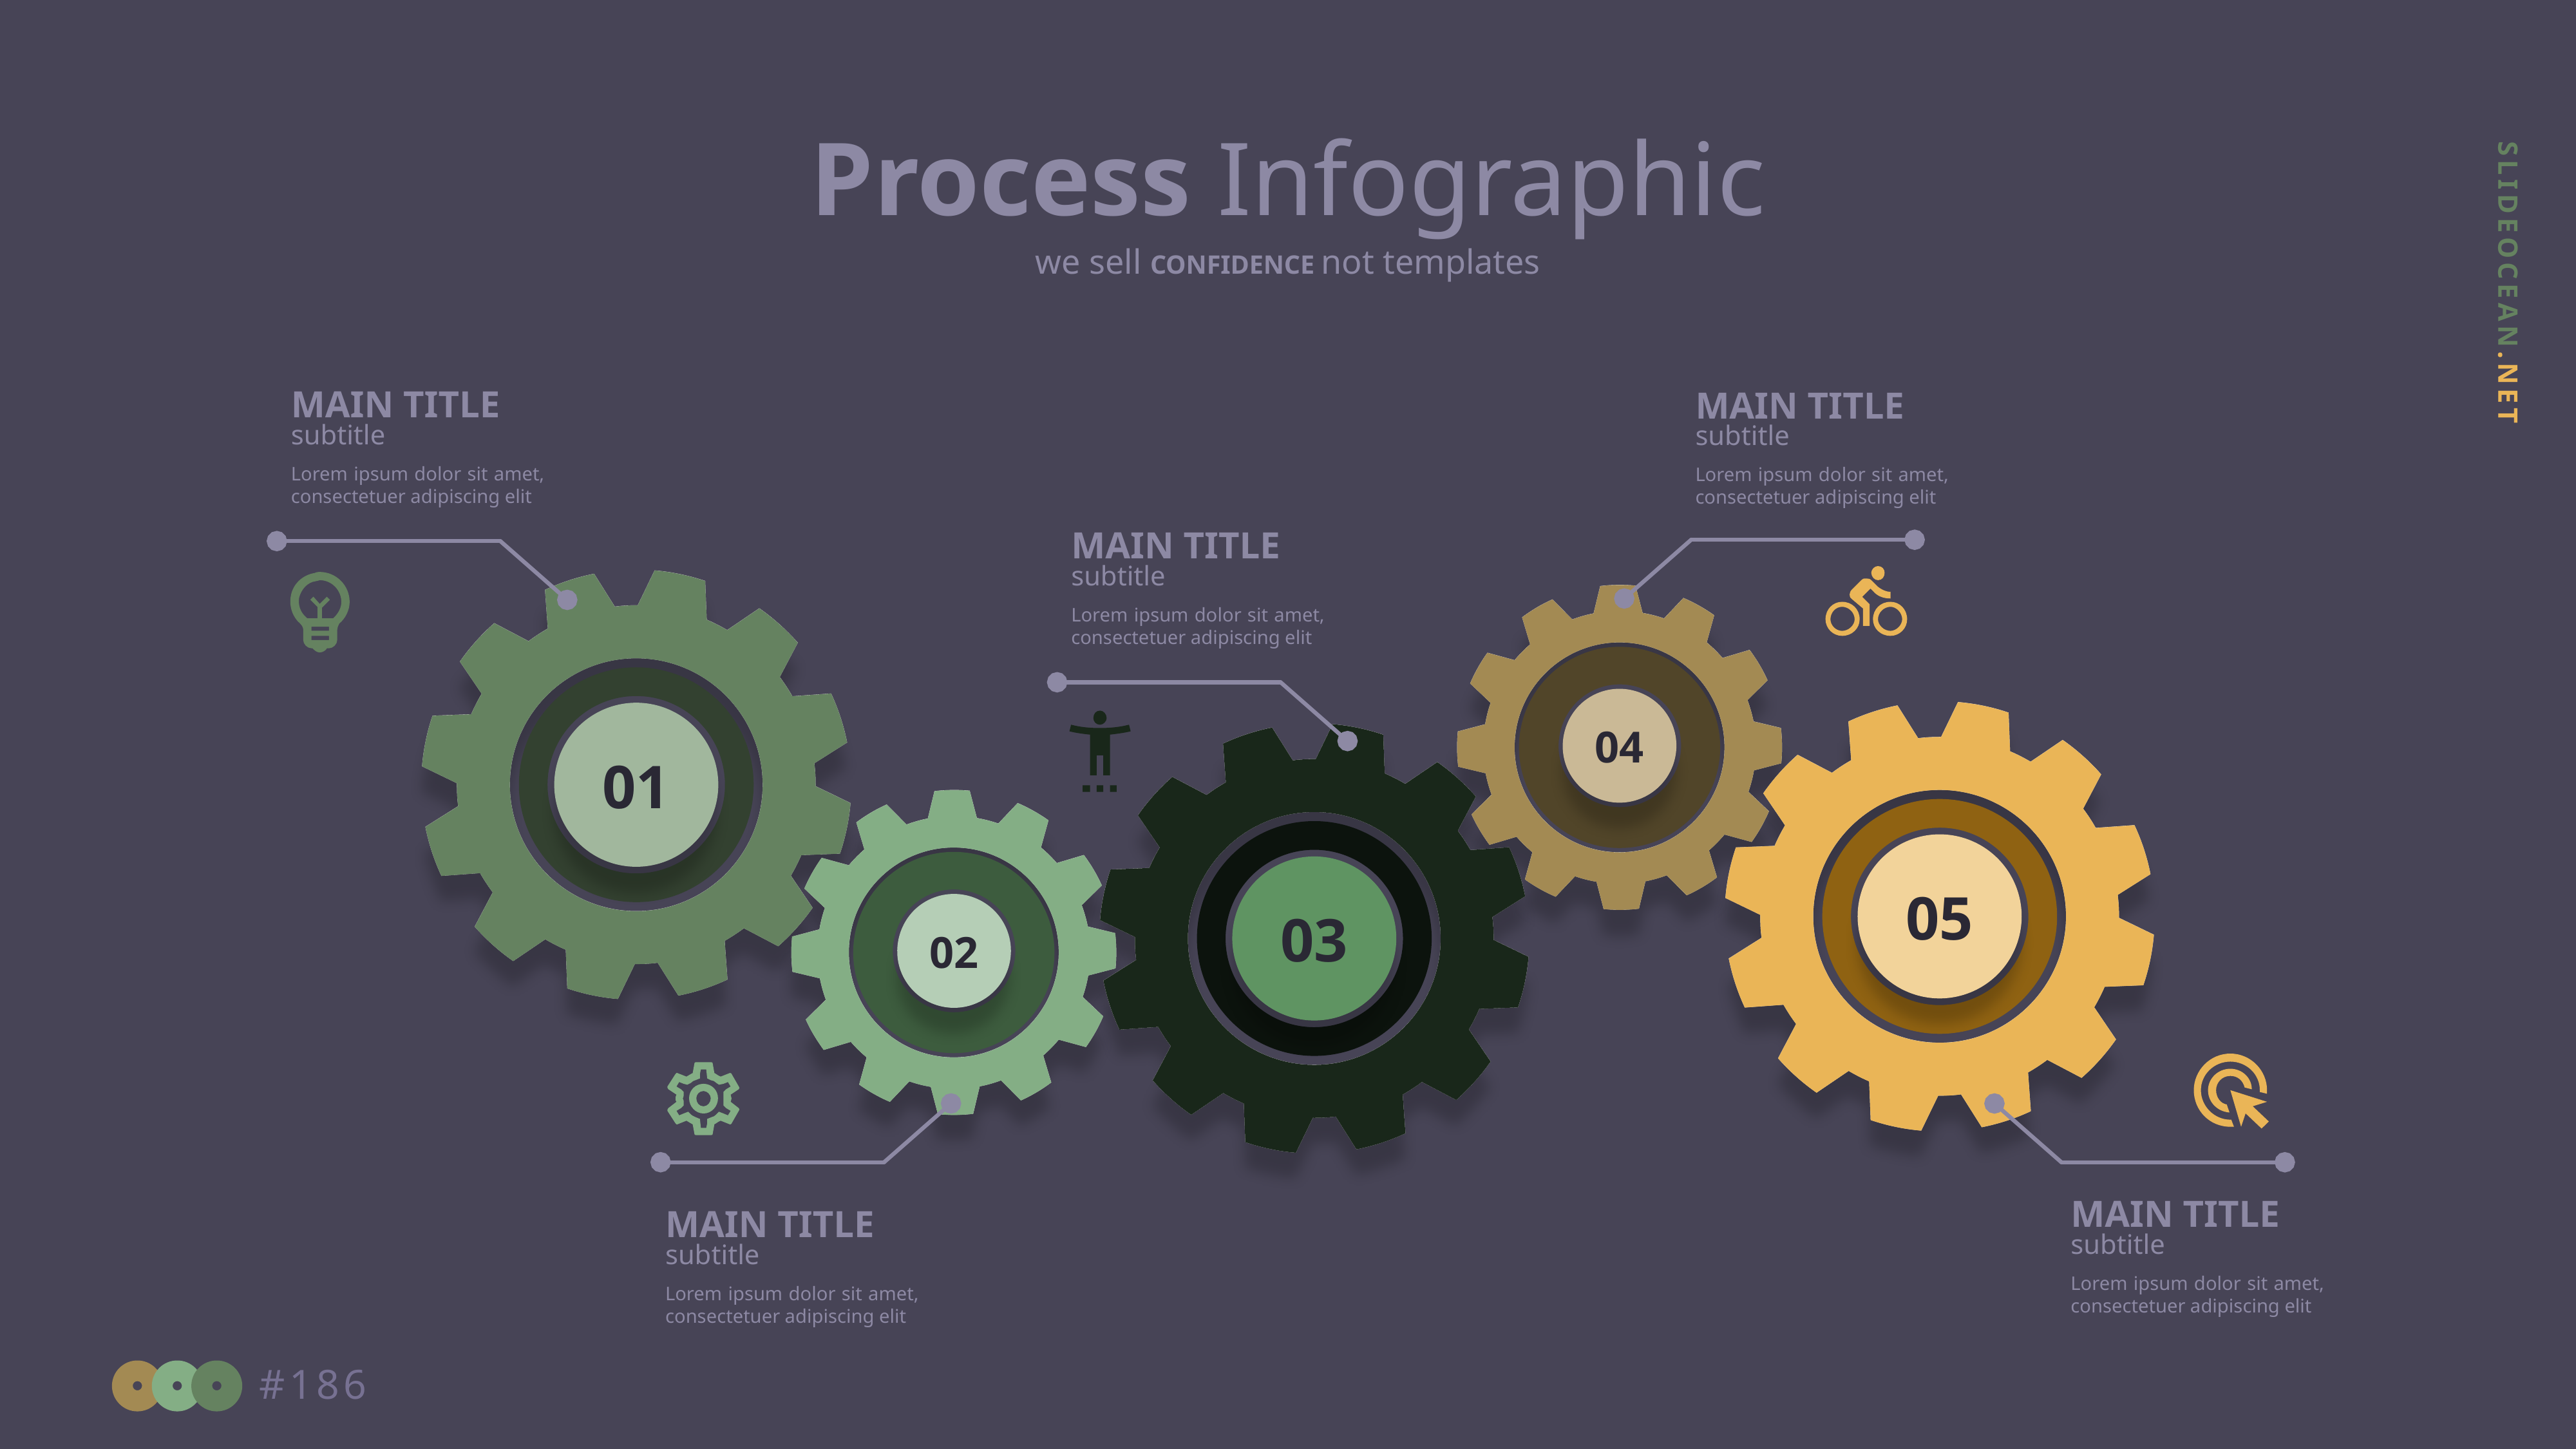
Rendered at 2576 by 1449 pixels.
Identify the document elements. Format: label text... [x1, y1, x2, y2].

text_box [853, 851, 1055, 1054]
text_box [288, 571, 350, 653]
text_box [548, 696, 724, 795]
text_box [655, 1195, 929, 1333]
text_box [1110, 785, 1117, 792]
text_box 04 [1562, 688, 1677, 803]
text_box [1619, 535, 1920, 604]
text_box [2193, 1054, 2268, 1098]
text_box 03 [1231, 855, 1397, 1022]
text_box [1519, 647, 1721, 848]
text_box [1725, 702, 2154, 1131]
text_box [655, 1098, 956, 1168]
text_box [1083, 785, 1090, 792]
text_box [1825, 604, 1860, 636]
text_box [1096, 785, 1104, 792]
text_box [1457, 585, 1783, 910]
text_box [667, 1062, 740, 1098]
text_box [1197, 821, 1432, 1056]
text_box [1559, 685, 1681, 751]
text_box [1989, 1098, 2290, 1168]
text_box [518, 667, 754, 902]
text_box Process Infographic [800, 110, 1775, 241]
text_box 05 [1856, 833, 2023, 999]
text_box [1226, 850, 1403, 948]
text_box [422, 570, 851, 999]
text_box 01 [553, 701, 719, 868]
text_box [2061, 1185, 2334, 1322]
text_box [272, 536, 573, 605]
text_box [1852, 828, 2028, 926]
text_box [1873, 604, 1908, 636]
text_box [791, 790, 1117, 1115]
text_box [1100, 726, 1529, 1153]
text_box #186 [259, 1359, 411, 1408]
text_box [281, 376, 555, 513]
text_box 02 [897, 894, 1011, 1008]
text_box [1090, 746, 1110, 775]
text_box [1685, 377, 1959, 514]
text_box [1061, 517, 1335, 654]
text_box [1052, 677, 1353, 746]
text_box we sell CONFIDENCE not templates [1026, 241, 1550, 285]
text_box [1822, 799, 2058, 1034]
text_box [1857, 604, 1870, 626]
